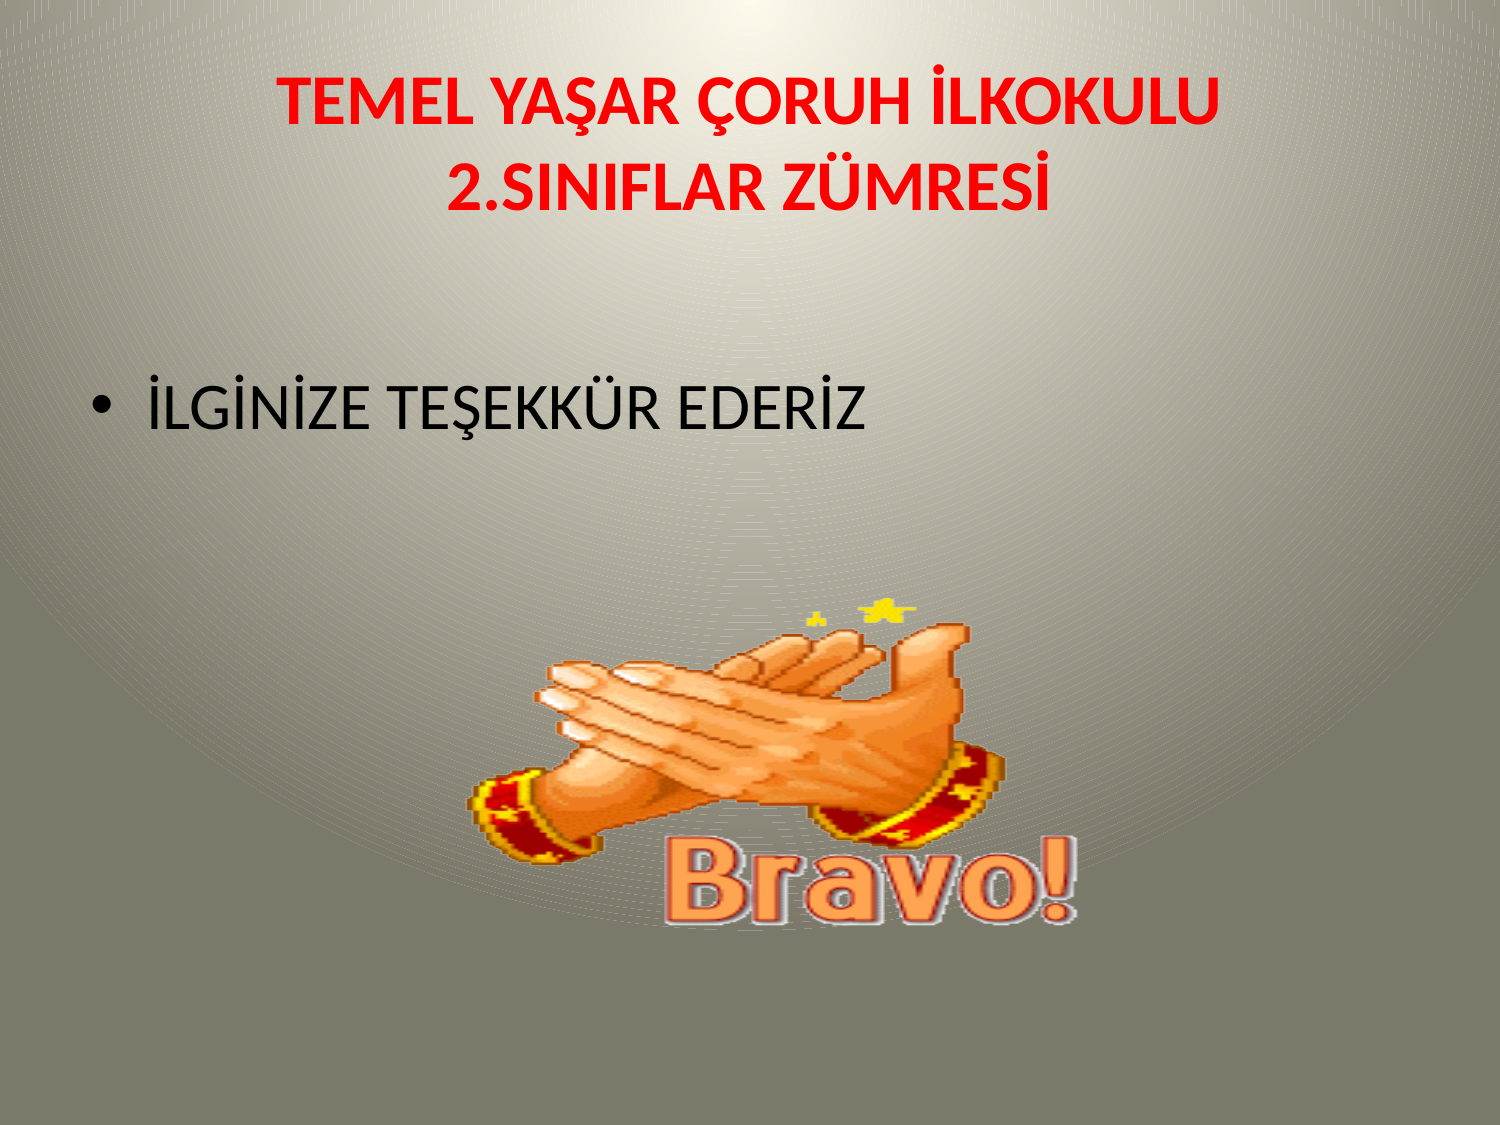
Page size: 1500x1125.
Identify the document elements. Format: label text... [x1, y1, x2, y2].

title TEMEL YAŞAR ÇORUH İLKOKULU 2.SINIFLAR ZÜMRESİ [75, 45, 1425, 233]
picture [418, 598, 1081, 927]
list İLGİNİZE TEŞEKKÜR EDERİZ [75, 262, 1425, 1005]
